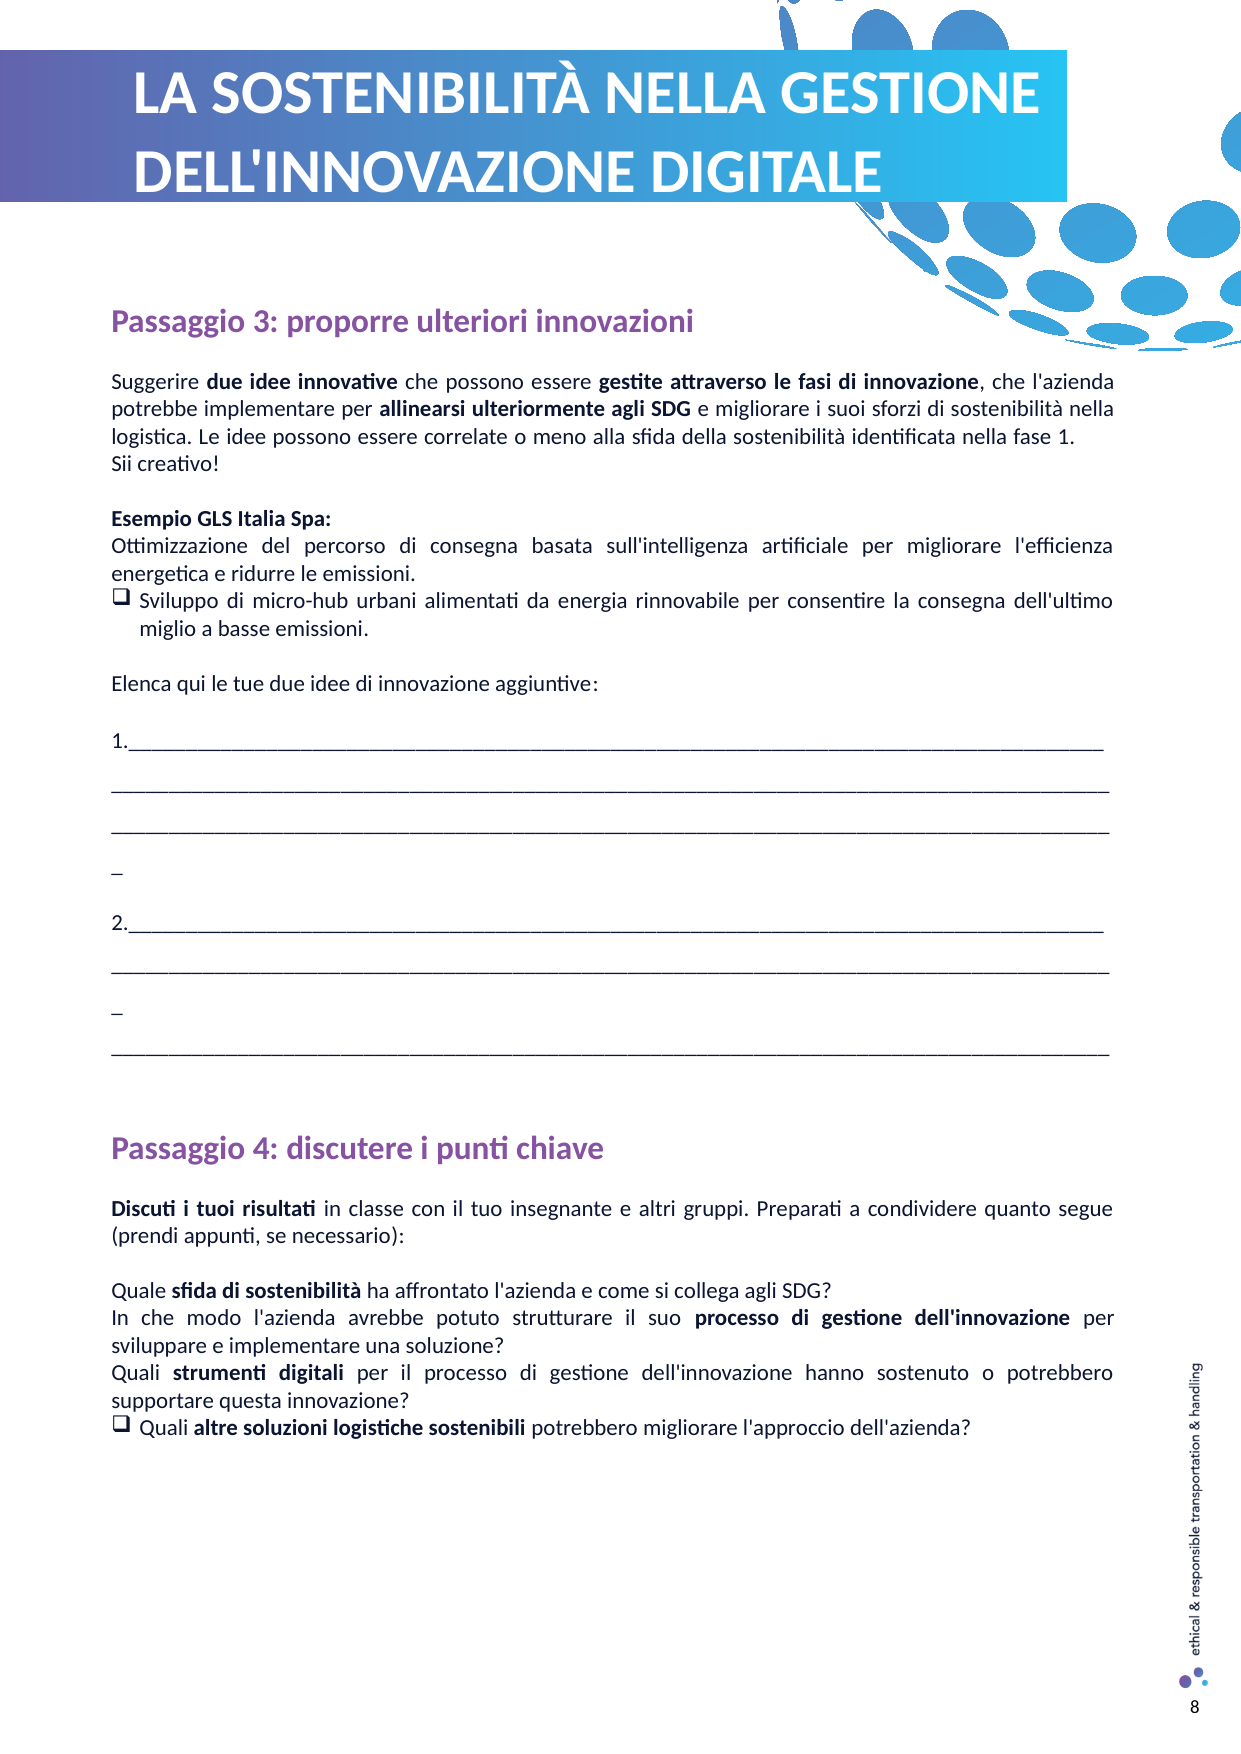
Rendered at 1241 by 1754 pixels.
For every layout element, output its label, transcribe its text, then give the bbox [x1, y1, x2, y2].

text_box [963, 202, 1036, 257]
text_box [779, 6, 799, 50]
text_box [1221, 112, 1241, 172]
text_box [945, 285, 962, 291]
text_box [888, 202, 949, 243]
list LA SOSTENIBILITÀ NELLA GESTIONE DELL'INNOVAZIONE DIGITALE [0, 50, 1067, 202]
text_box [1213, 340, 1241, 348]
text_box [852, 9, 913, 50]
text_box Passaggio 3: proporre ulteriori innovazioni Suggerire due idee innovative che possono essere gestite attraverso le fasi di innovazione, che l'azienda potrebbe implementare per allinearsi ulteriormente agli SDG e migliorare i suoi sforzi di sostenibilità nella logistica. Le idee possono essere correlate o meno alla sfida della sostenibilità identificata nella fase 1. Sii creativo! Esempio GLS Italia Spa: Ottimizzazione del percorso di consegna basata sull'intelligenza artificiale per migliorare l'efficienza energetica e ridurre le emissioni. Sviluppo di micro-hub urbani alimentati da energia rinnovabile per consentire la consegna dell'ultimo miglio a basse emissioni. Elenca qui le tue due idee di innovazione aggiuntive: 1.____________________________________________________________________________________________________________________________________________________________________________________________________________________________________________________________________ 2._____________________________________________________________________________________________________________________________________________________________________________ _______________________________________________________________________________________ Passaggio 4: discutere i punti chiave Discuti i tuoi risultati in classe con il tuo insegnante e altri gruppi. Preparati a condividere quanto segue (prendi appunti, se necessario): Quale sfida di sostenibilità ha affrontato l'azienda e come si collega agli SDG? In che modo l'azienda avrebbe potuto strutturare il suo processo di gestione dell'innovazione per sviluppare e implementare una soluzione? Quali strumenti digitali per il processo di gestione dell'innovazione hanno sostenuto o potrebbero supportare questa innovazione? Quali altre soluzioni logistiche sostenibili potrebbero migliorare l'approccio dell'azienda? [96, 291, 1130, 644]
picture [1179, 1357, 1217, 1680]
text_box [1026, 270, 1091, 291]
text_box [1174, 321, 1233, 343]
text_box [946, 256, 1008, 291]
text_box [932, 10, 1009, 50]
text_box [788, 0, 800, 4]
slide_number 8 [1153, 1676, 1215, 1736]
text_box [1220, 270, 1241, 306]
text_box [1167, 200, 1240, 258]
text_box [1122, 276, 1188, 316]
text_box [1130, 325, 1149, 345]
text_box [855, 202, 939, 276]
text_box [1059, 203, 1137, 263]
